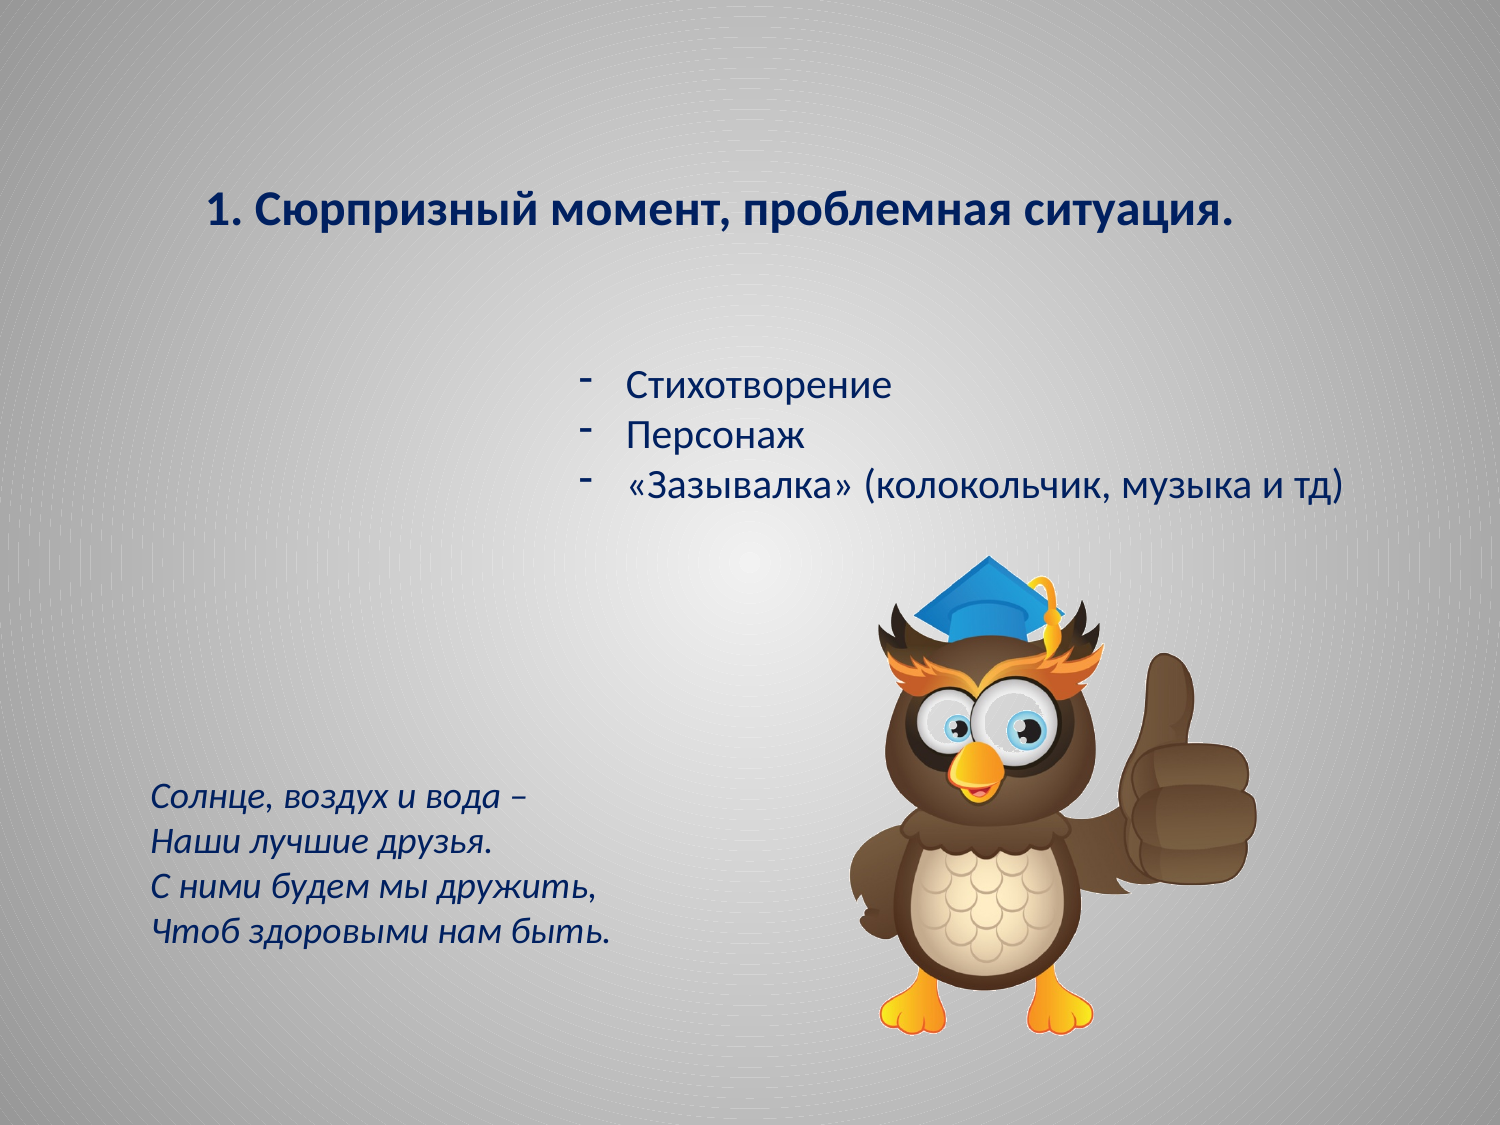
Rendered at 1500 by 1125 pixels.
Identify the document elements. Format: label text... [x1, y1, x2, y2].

picture [844, 514, 1261, 1110]
text_box 1. Сюрпризный момент, проблемная ситуация. [190, 167, 1250, 243]
text_box Солнце, воздух и вода – Наши лучшие друзья. С ними будем мы дружить, Чтоб здоровыми нам быть. [135, 763, 839, 958]
text_box Стихотворение Персонаж «Зазывалка» (колокольчик, музыка и тд) [564, 349, 1360, 560]
